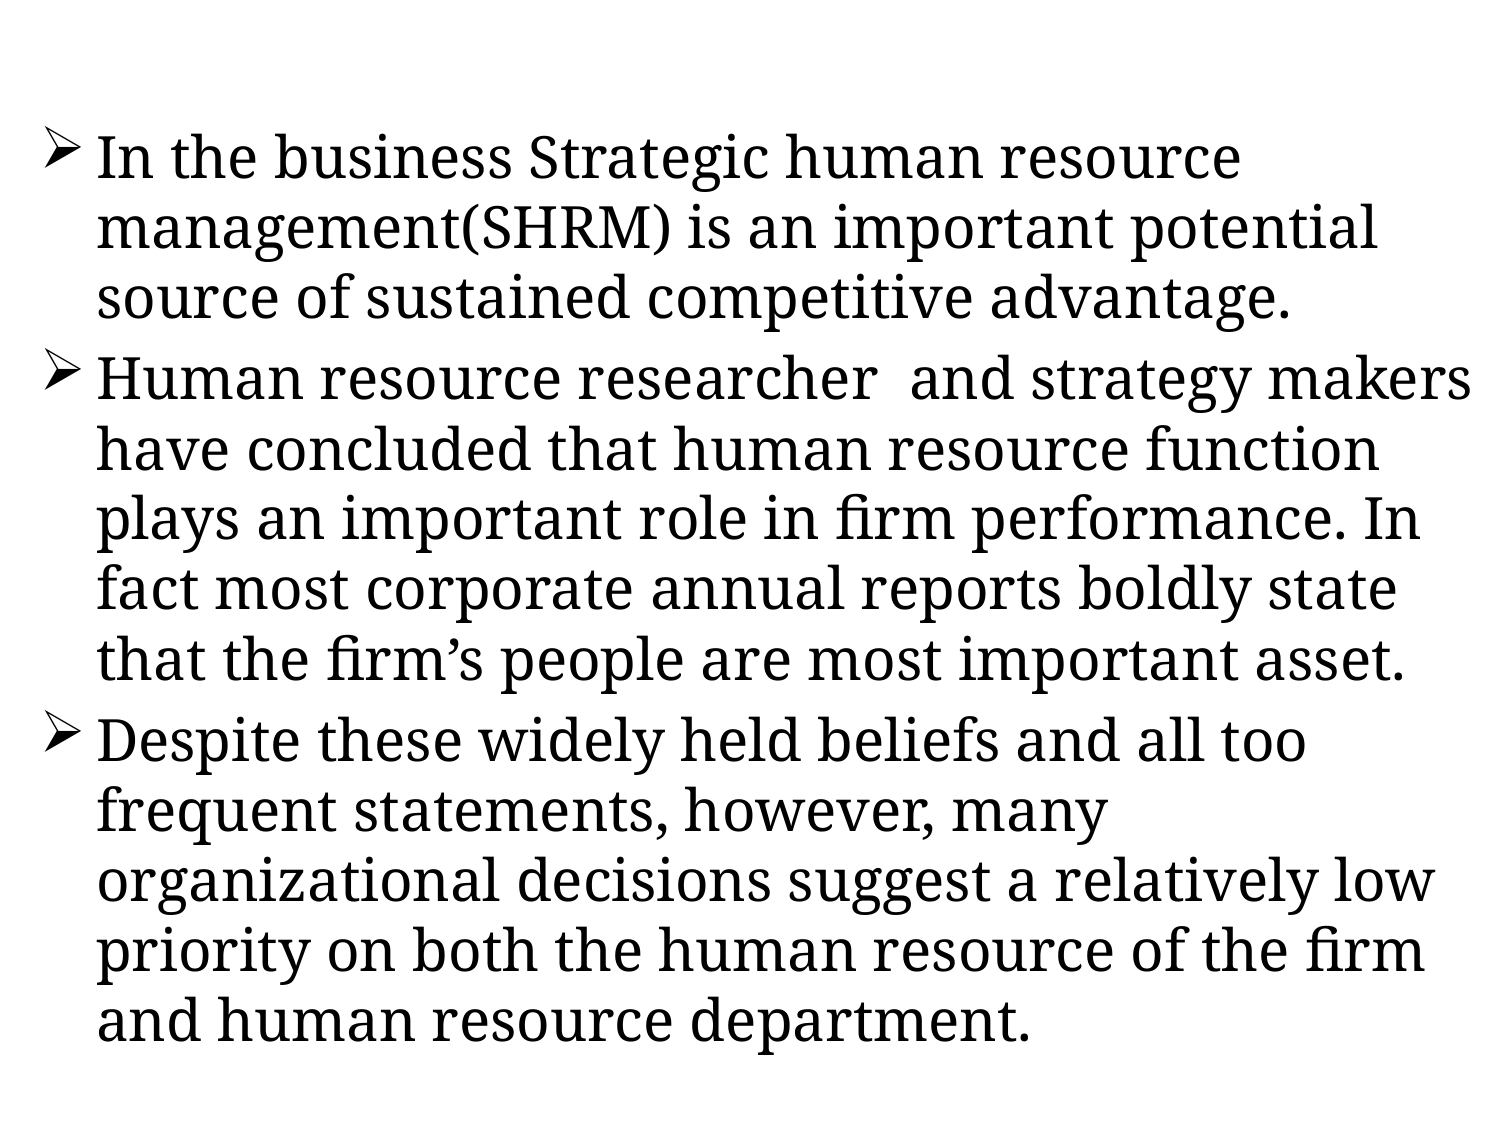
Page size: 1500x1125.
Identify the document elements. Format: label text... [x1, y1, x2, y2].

list In the business Strategic human resource management(SHRM) is an important potential source of sustained competitive advantage. Human resource researcher and strategy makers have concluded that human resource function plays an important role in firm performance. In fact most corporate annual reports boldly state that the firm’s people are most important asset. Despite these widely held beliefs and all too frequent statements, however, many organizational decisions suggest a relatively low priority on both the human resource of the firm and human resource department. [24, 112, 1500, 1125]
